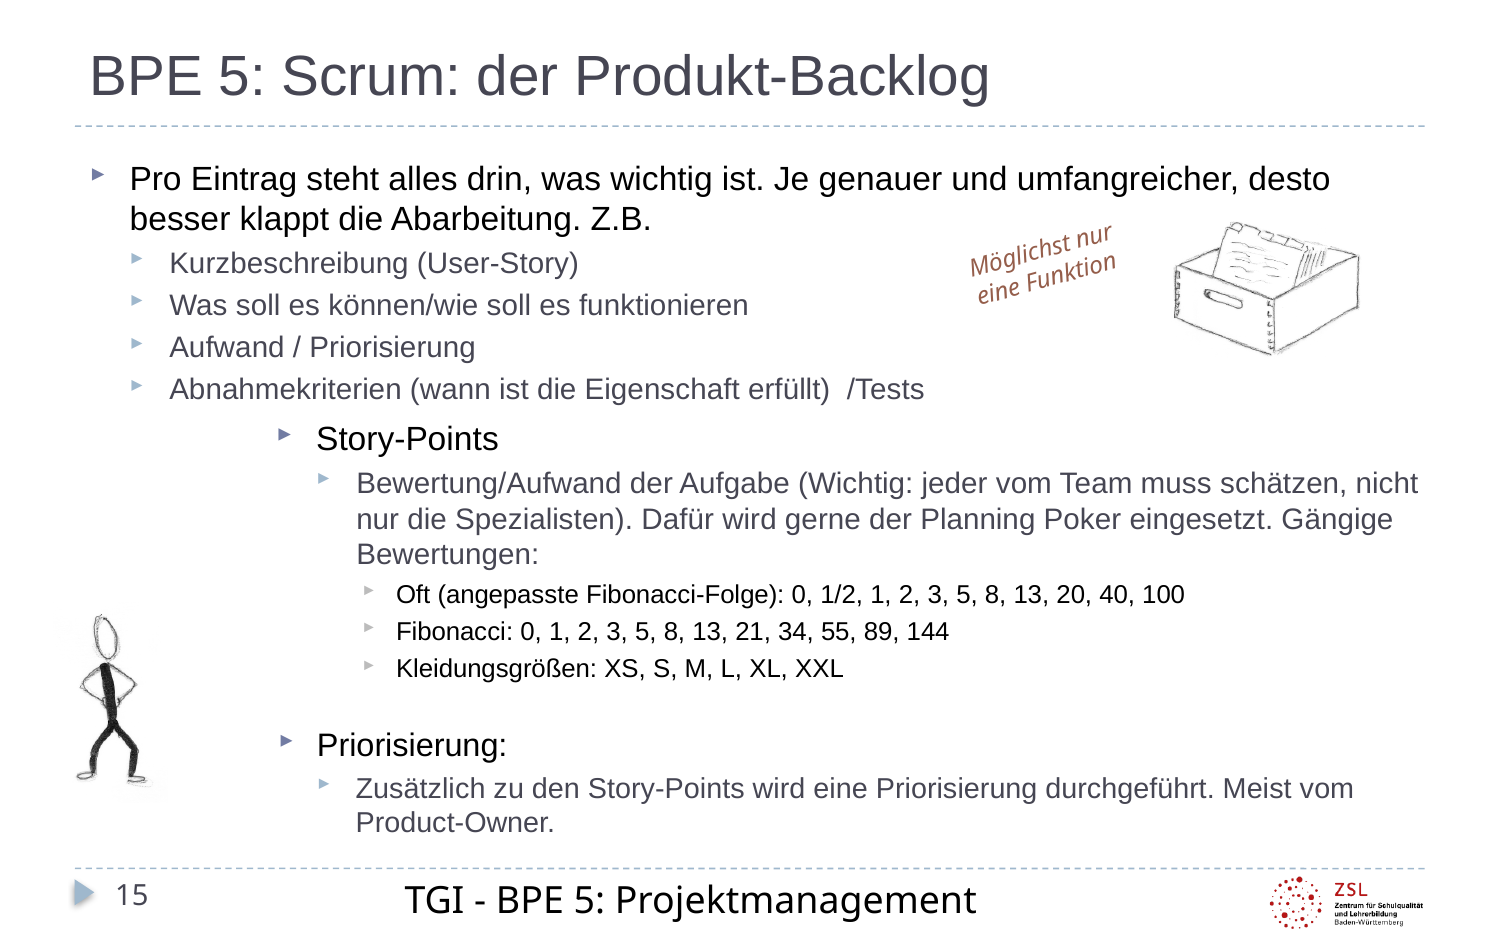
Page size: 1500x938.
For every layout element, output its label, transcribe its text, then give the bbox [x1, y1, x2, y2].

text_box Priorisierung: Zusätzlich zu den Story-Points wird eine Priorisierung durchgeführt. Meist vom Product-Owner. [263, 716, 1444, 847]
picture [1269, 875, 1424, 930]
slide_number 15 [100, 868, 336, 919]
picture [53, 602, 168, 803]
footer TGI - BPE 5: Projektmanagement [336, 868, 1046, 919]
text_box Story-Points Bewertung/Aufwand der Aufgabe (Wichtig: jeder vom Team muss schätzen, nicht nur die Spezialisten). Dafür wird gerne der Planning Poker eingesetzt. Gängige Bewertungen: Oft (angepasste Fibonacci-Folge): 0, 1/2, 1, 2, 3, 5, 8, 13, 20, 40, 100 Fibonacci: 0, 1, 2, 3, 5, 8, 13, 21, 34, 55, 89, 144 Kleidungsgrößen: XS, S, M, L, XL, XXL [261, 409, 1444, 694]
title BPE 5: Scrum: der Produkt-Backlog [75, 31, 1425, 115]
list Pro Eintrag steht alles drin, was wichtig ist. Je genauer und umfangreicher, desto besser klappt die Abarbeitung. Z.B. Kurzbeschreibung (User-Story) Was soll es können/wie soll es funktionieren Aufwand / Priorisierung Abnahmekriterien (wann ist die Eigenschaft erfüllt) /Tests [75, 149, 1425, 414]
picture [1163, 217, 1370, 360]
